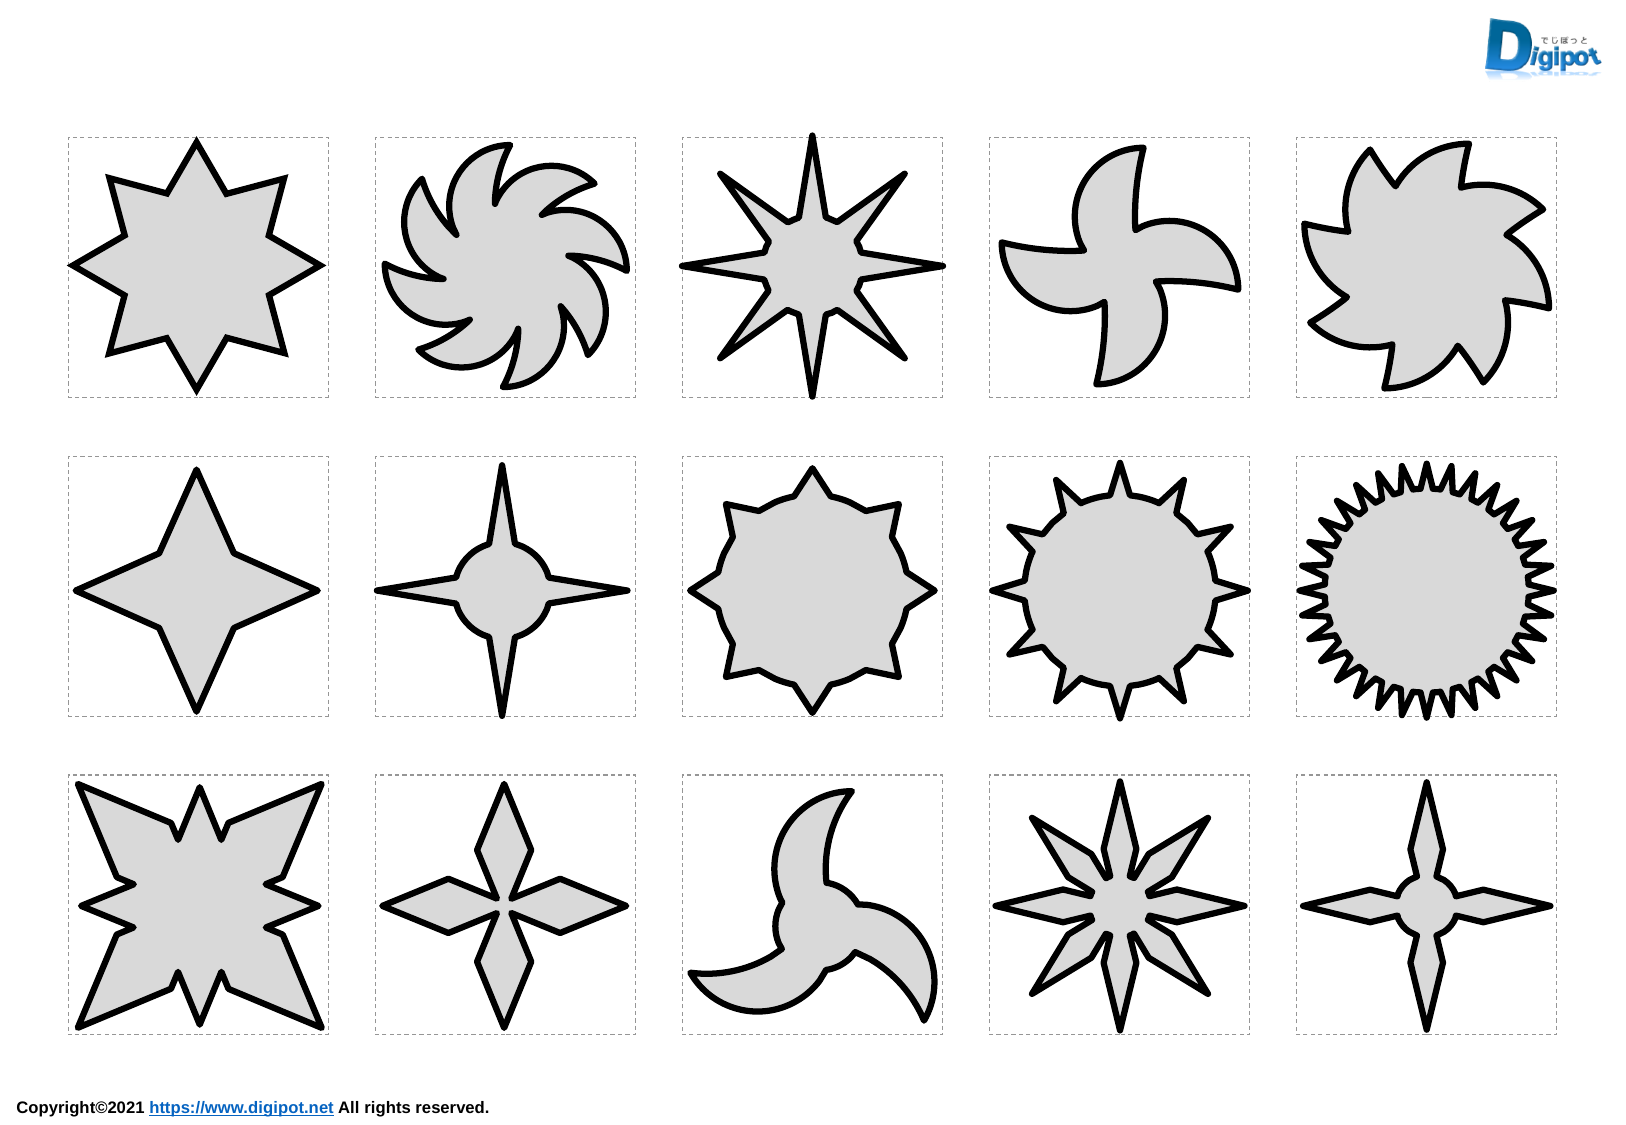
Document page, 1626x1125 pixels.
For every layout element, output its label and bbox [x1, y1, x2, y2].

text_box [70, 140, 323, 392]
text_box [1001, 147, 1239, 385]
text_box [376, 465, 628, 716]
text_box [690, 791, 935, 1021]
text_box [75, 469, 318, 712]
text_box [992, 462, 1248, 719]
text_box [1304, 143, 1550, 389]
text_box [384, 145, 627, 388]
text_box [995, 781, 1245, 1031]
text_box [1299, 463, 1554, 718]
picture [1485, 18, 1602, 82]
text_box [690, 468, 935, 713]
text_box [77, 783, 322, 1028]
text_box [681, 135, 944, 397]
text_box [382, 783, 627, 1028]
text_box [1303, 782, 1551, 1030]
